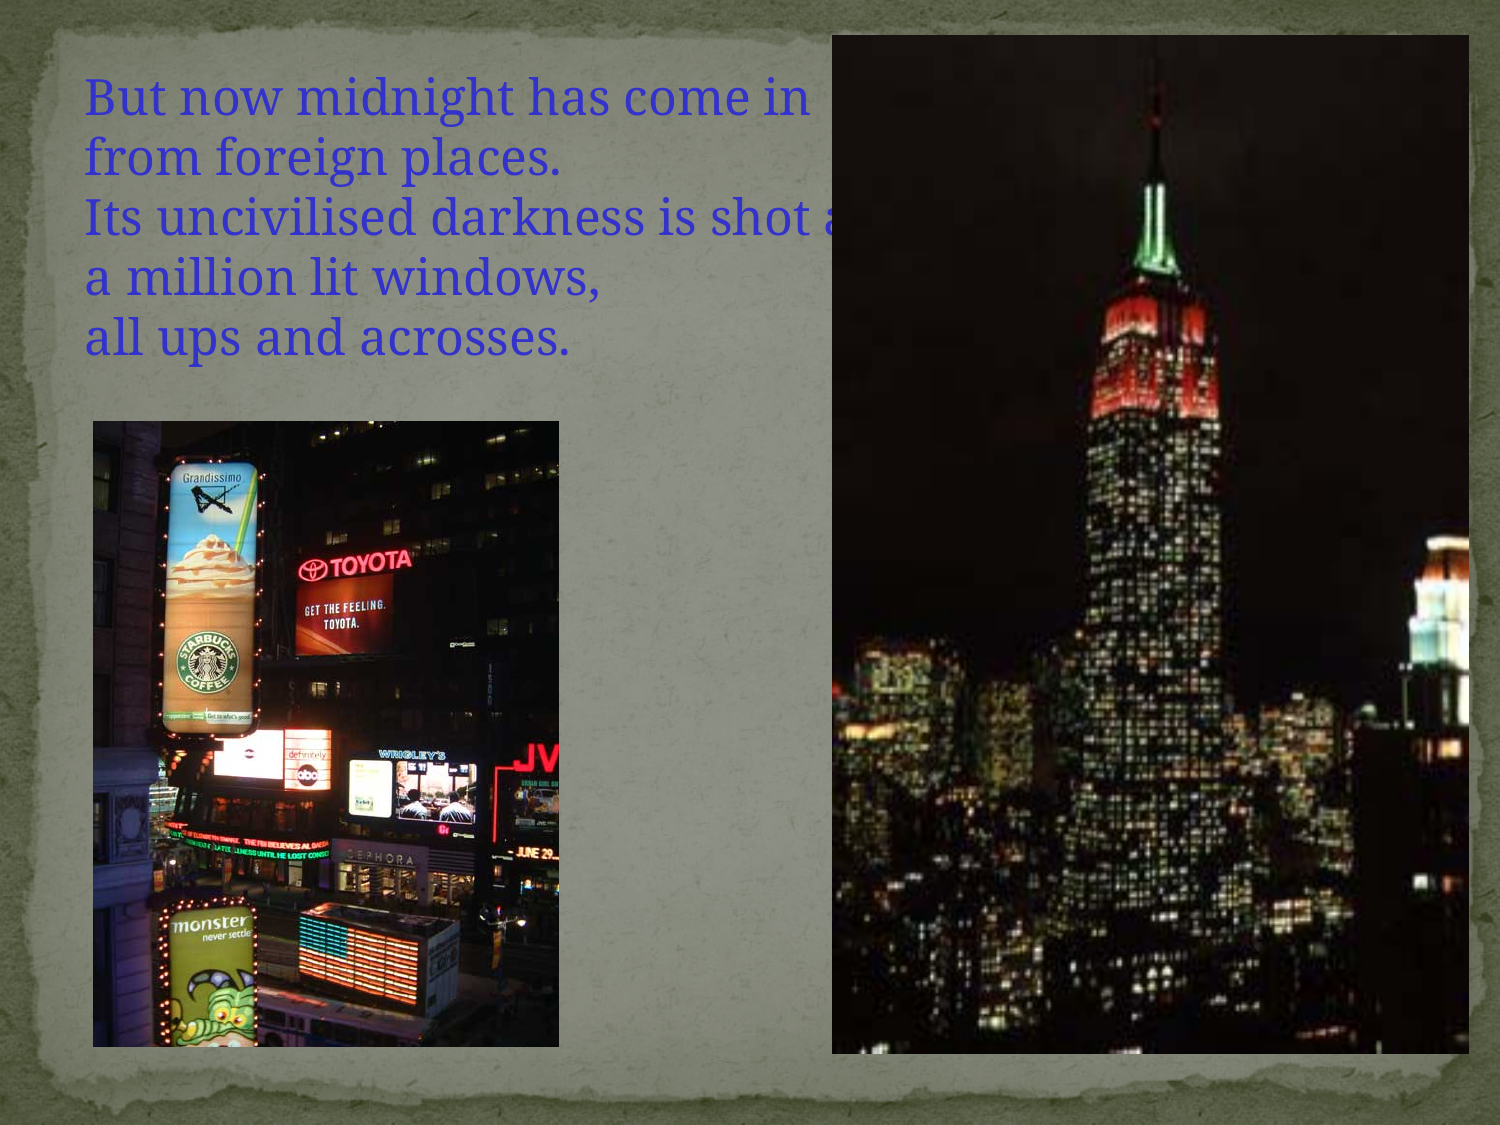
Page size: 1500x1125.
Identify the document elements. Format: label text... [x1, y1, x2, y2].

picture [93, 421, 559, 1047]
picture [832, 35, 1469, 1054]
text_box But now midnight has come in from foreign places. Its uncivilised darkness is shot at by a million lit windows, all ups and acrosses. [70, 58, 821, 374]
